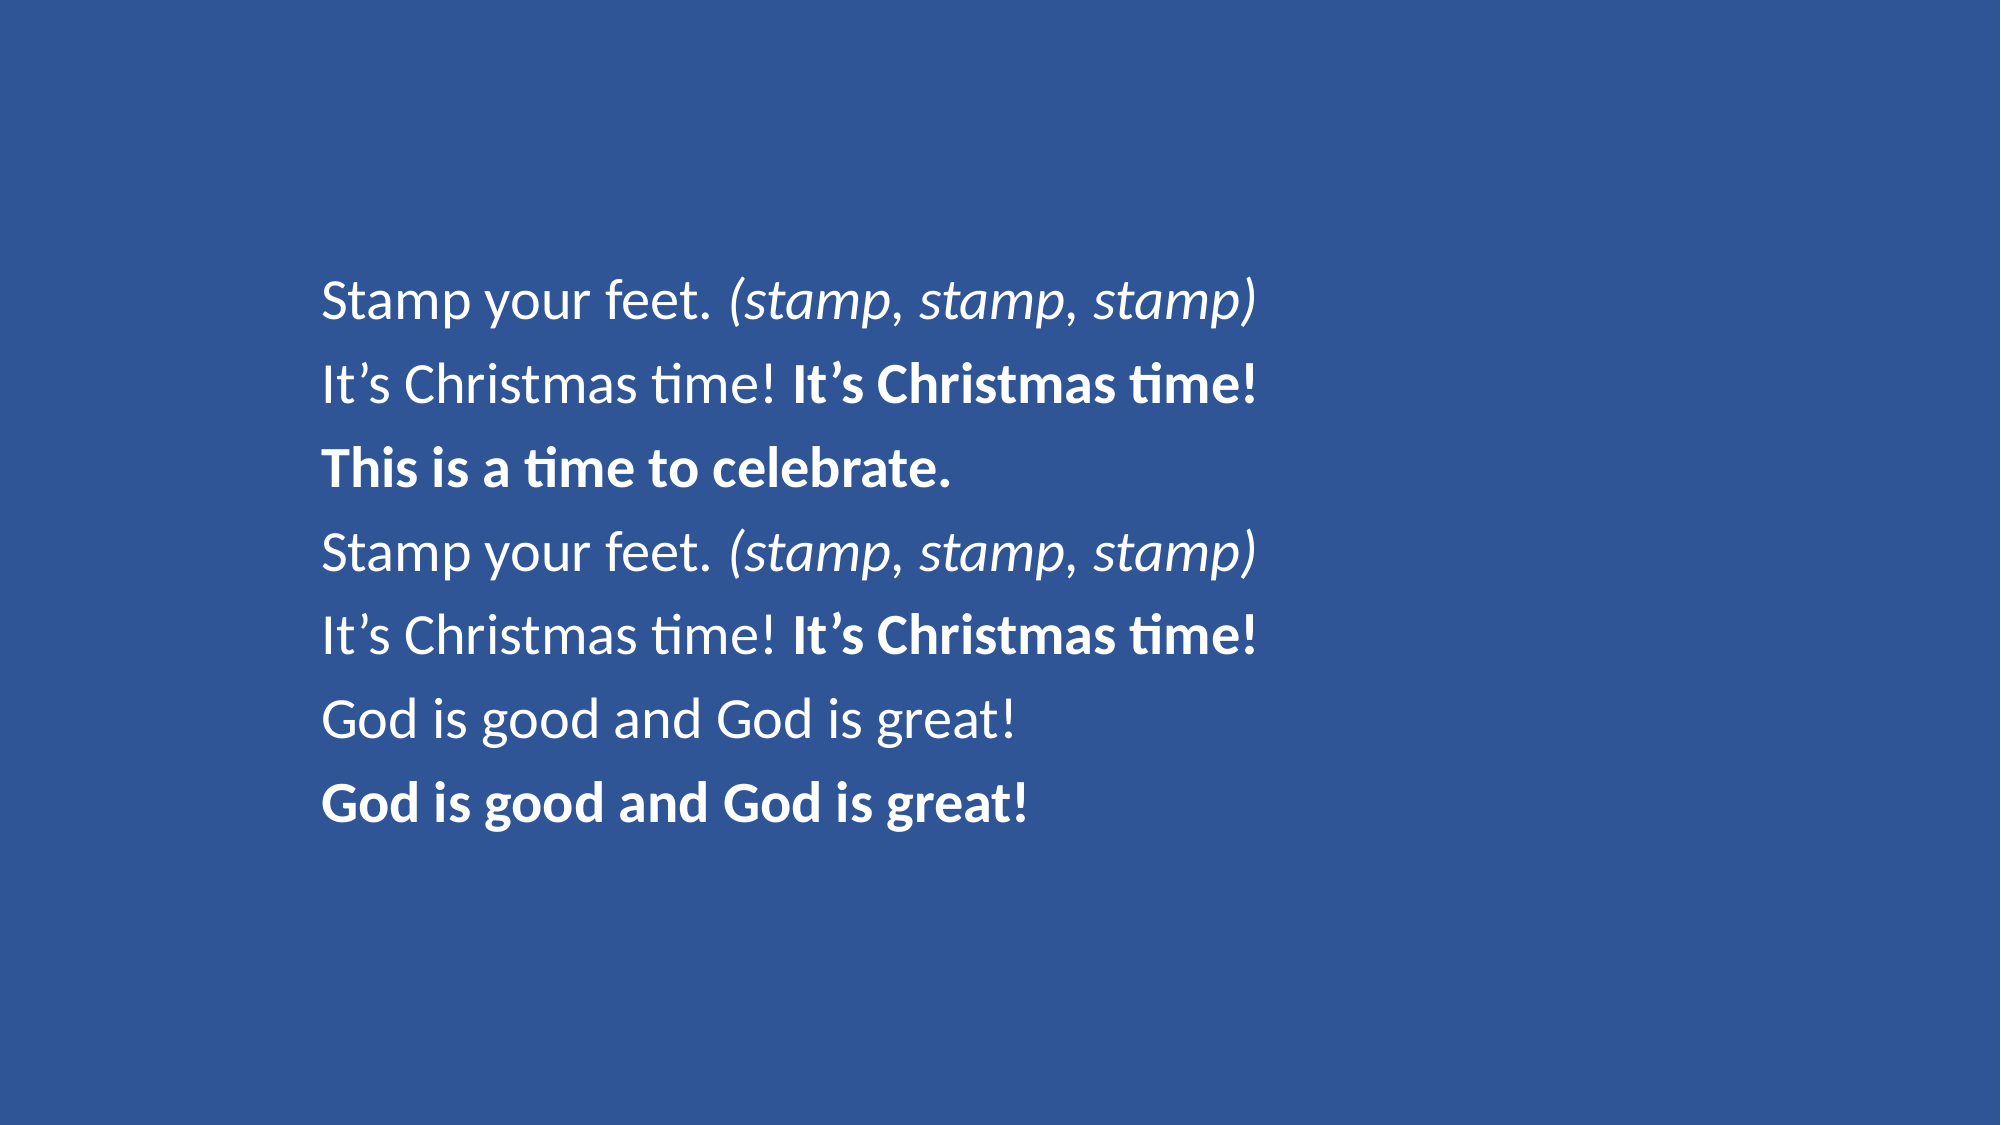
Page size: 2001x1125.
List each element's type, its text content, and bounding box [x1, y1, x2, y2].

list Stamp your feet. (stamp, stamp, stamp) It’s Christmas time! It’s Christmas time! This is a time to celebrate. Stamp your feet. (stamp, stamp, stamp) It’s Christmas time! It’s Christmas time! God is good and God is great! God is good and God is great! [306, 261, 1694, 864]
